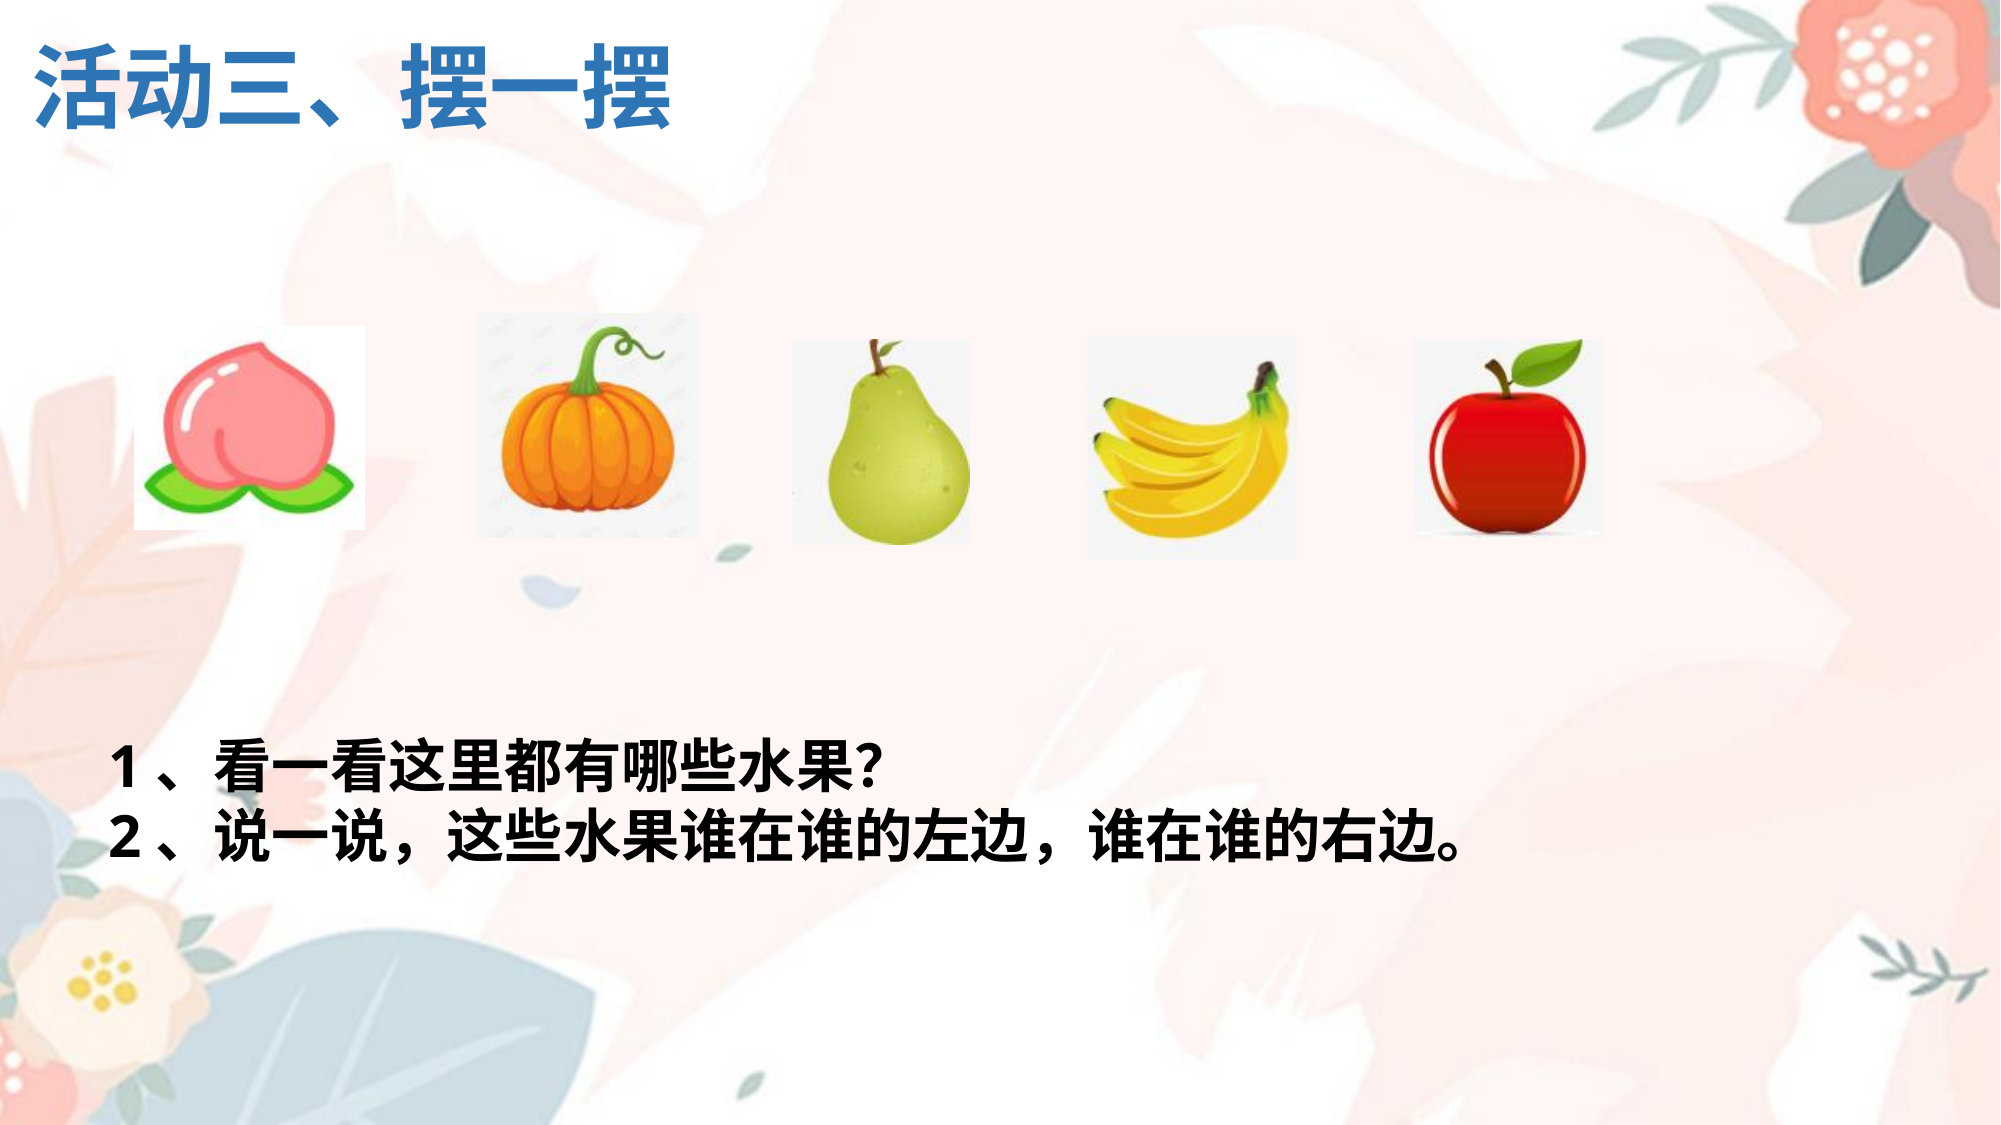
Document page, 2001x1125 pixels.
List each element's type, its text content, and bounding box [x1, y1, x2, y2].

picture [0, 0, 2001, 1125]
text_box 活动三、摆一摆 [16, 0, 808, 147]
text_box 1、看一看这里都有哪些水果？ 2、说一说，这些水果谁在谁的左边，谁在谁的右边。 [93, 721, 1907, 877]
